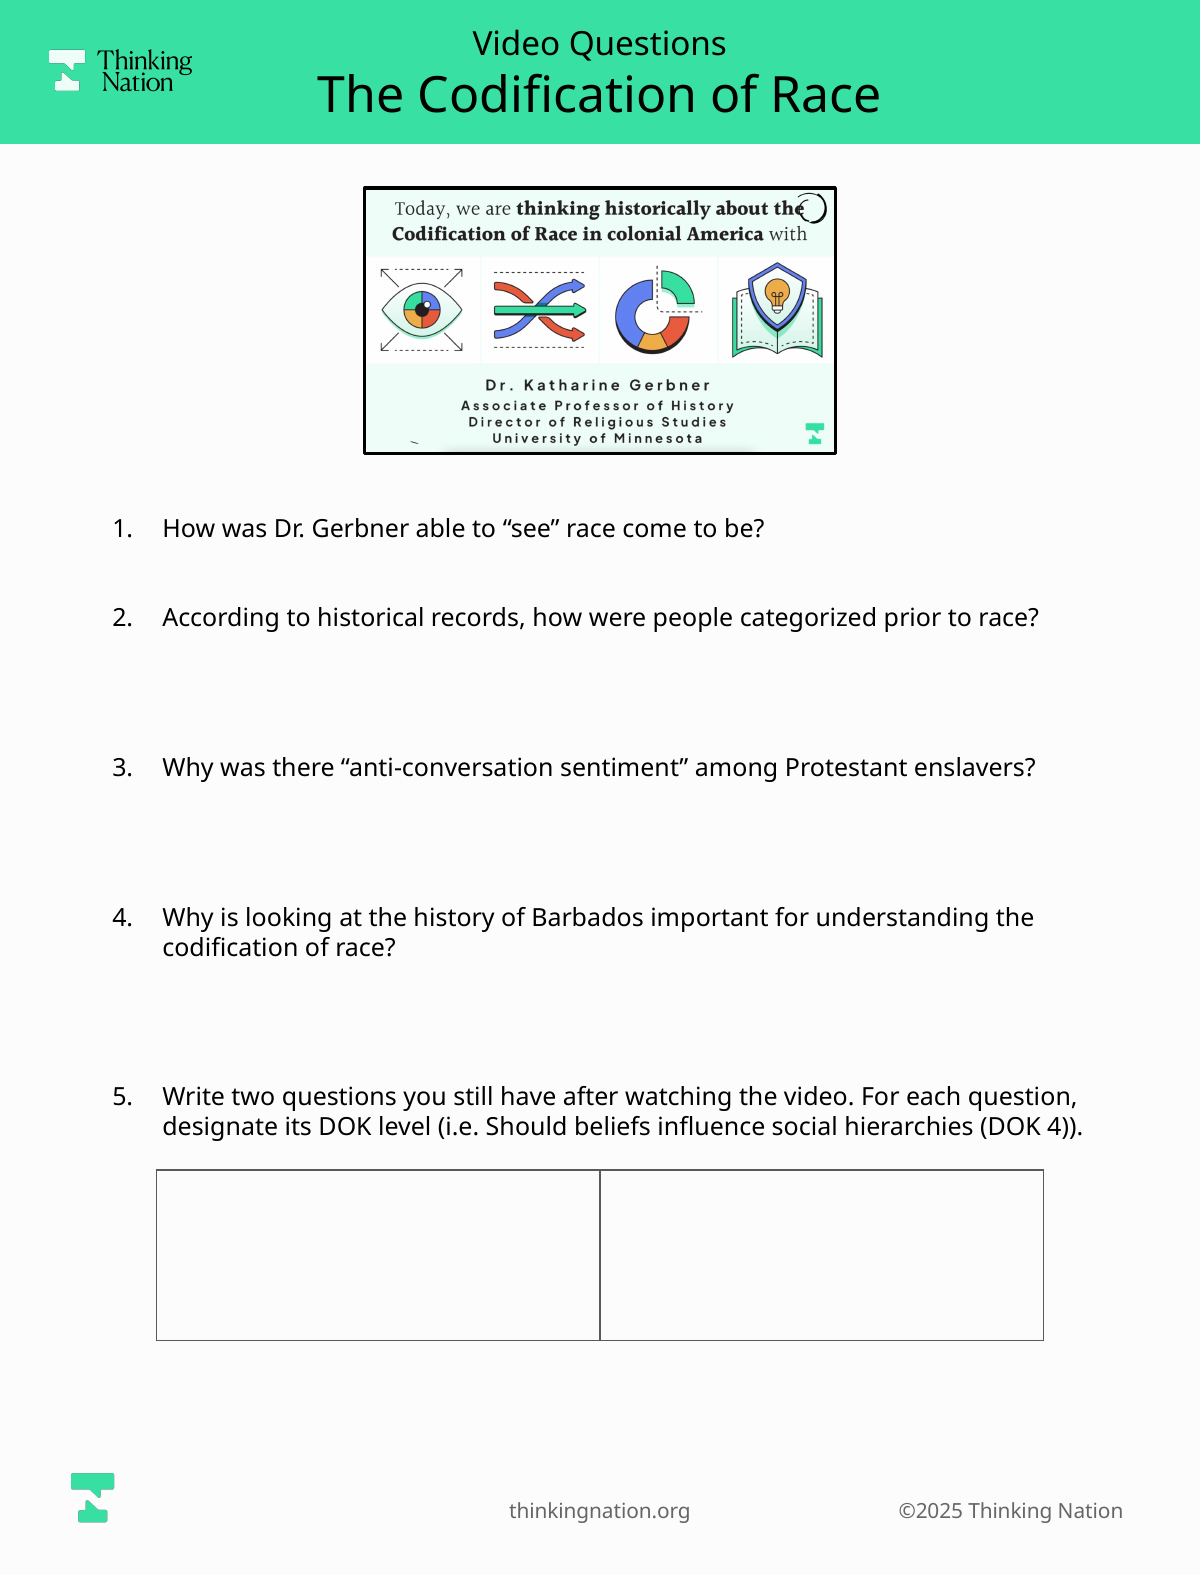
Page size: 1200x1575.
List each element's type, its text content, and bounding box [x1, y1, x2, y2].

picture [58, 1463, 127, 1532]
text_box How was Dr. Gerbner able to “see” race come to be? According to historical records, how were people categorized prior to race? Why was there “anti-conversation sentiment” among Protestant enslavers? Why is looking at the history of Barbados important for understanding the codification of race? Write two questions you still have after watching the video. For each question, designate its DOK level (i.e. Should beliefs influence social hierarchies (DOK 4)). [72, 497, 1128, 1464]
picture [33, 35, 197, 104]
text_box Video Questions The Codification of Race [0, 0, 1200, 144]
text_box ©2025 Thinking Nation [854, 1483, 1139, 1532]
picture [365, 189, 835, 452]
text_box thinkingnation.org [457, 1483, 742, 1532]
table_header [601, 1171, 1043, 1340]
table_header [157, 1171, 599, 1340]
